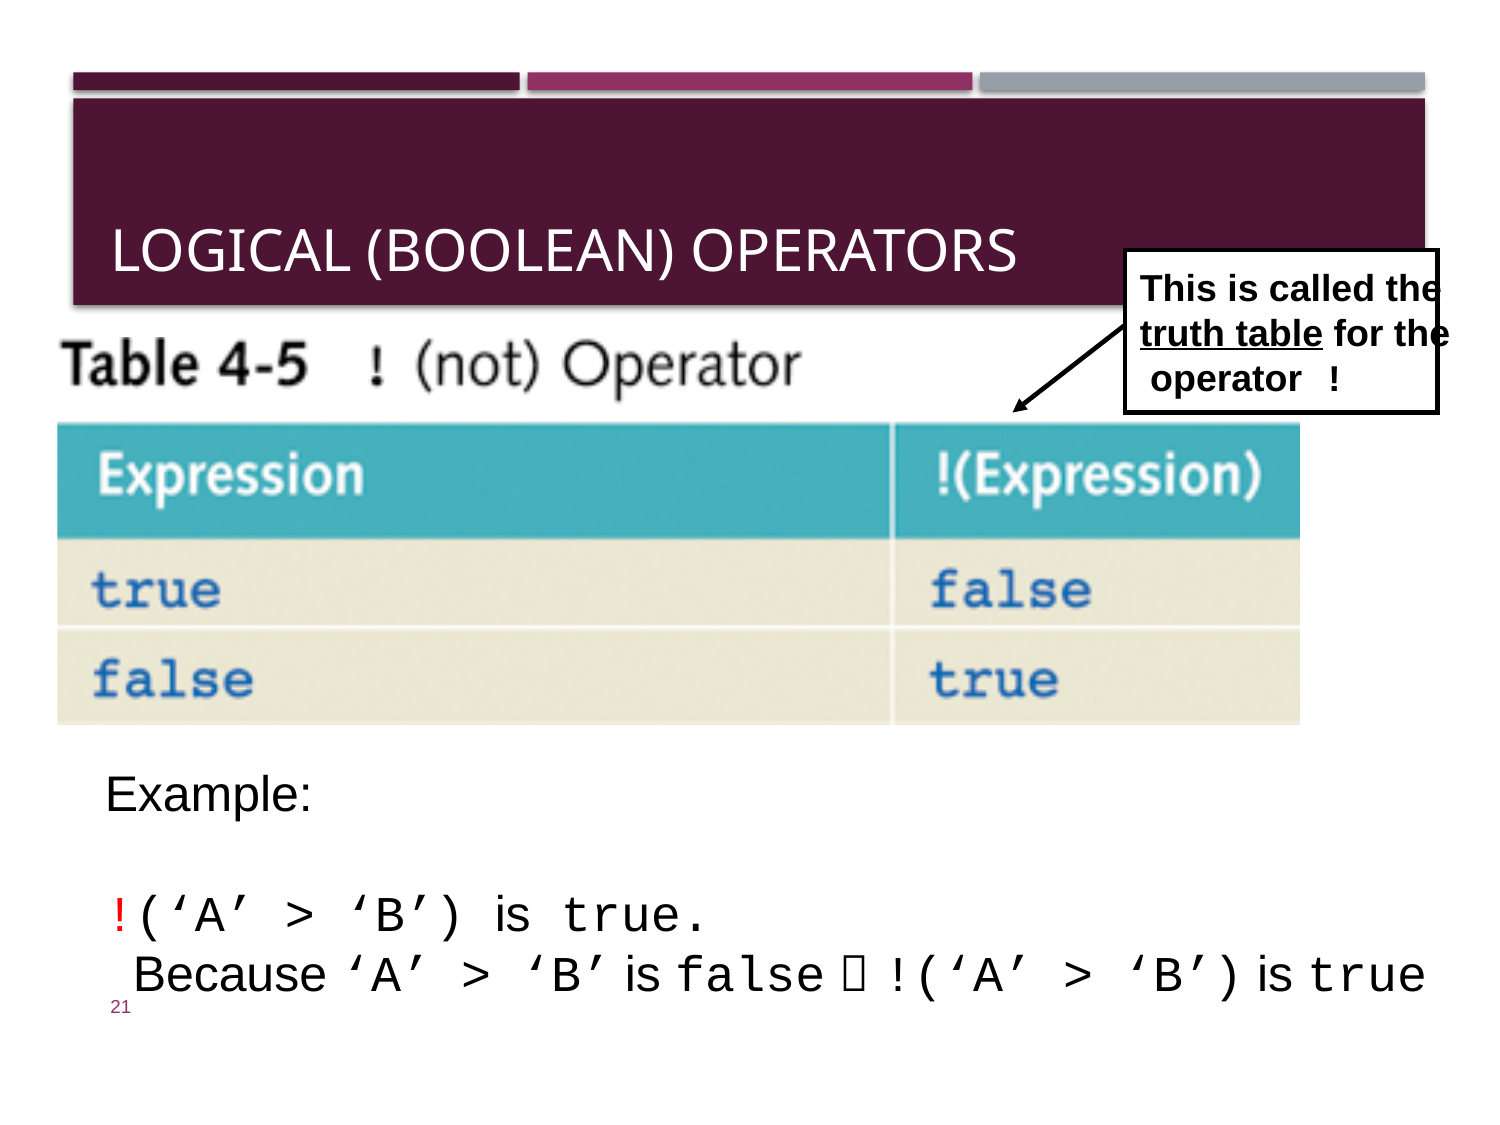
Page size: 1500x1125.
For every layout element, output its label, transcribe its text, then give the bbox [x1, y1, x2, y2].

text_box Example: !(‘A’ > ‘B’) is true. Because ‘A’ > ‘B’ is false  !(‘A’ > ‘B’) is true [90, 786, 1341, 1037]
title Logical (Boolean) Operators [95, 112, 1406, 291]
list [56, 336, 1301, 726]
text_box This is called the truth table for the operator ! [1124, 249, 1438, 413]
